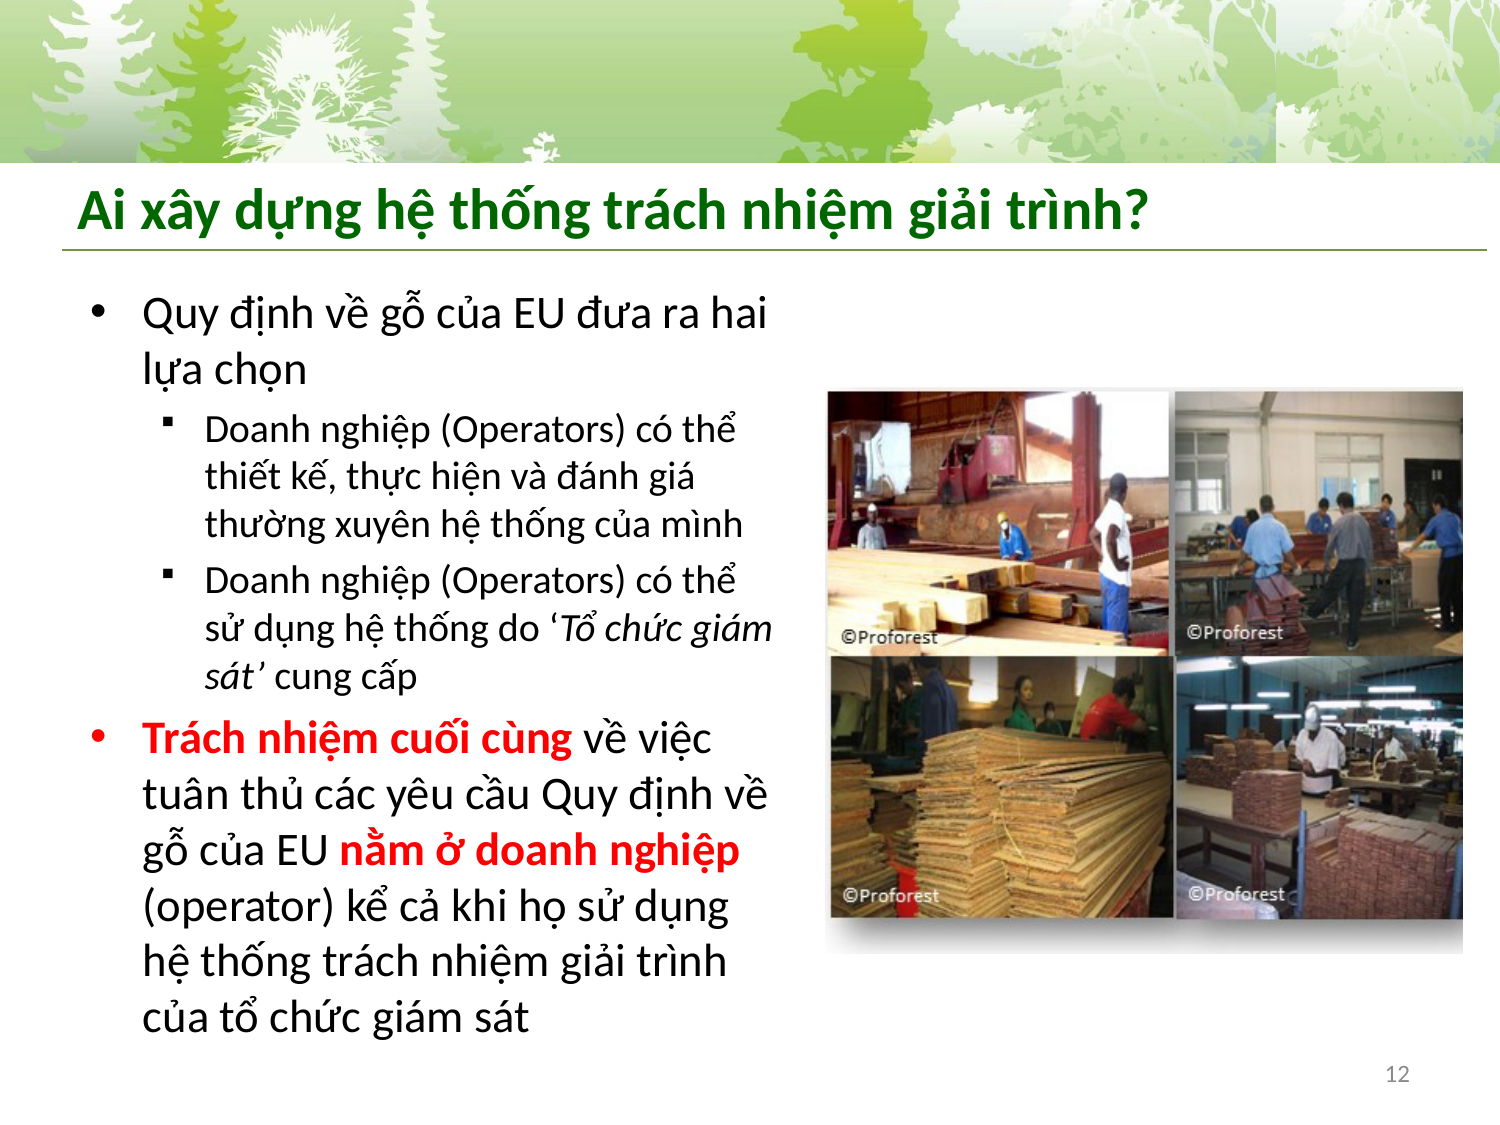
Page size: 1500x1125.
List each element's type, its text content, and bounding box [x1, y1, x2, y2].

title Ai xây dựng hệ thống trách nhiệm giải trình? [62, 174, 1350, 238]
list Quy định về gỗ của EU đưa ra hai lựa chọn Doanh nghiệp (Operators) có thể thiết kế, thực hiện và đánh giá thường xuyên hệ thống của mình Doanh nghiệp (Operators) có thể sử dụng hệ thống do ‘Tổ chức giám sát’ cung cấp Trách nhiệm cuối cùng về việc tuân thủ các yêu cầu Quy định về gỗ của EU nằm ở doanh nghiệp (operator) kể cả khi họ sử dụng hệ thống trách nhiệm giải trình của tổ chức giám sát [75, 275, 800, 1063]
picture [824, 387, 1463, 954]
picture [0, 0, 1500, 163]
slide_number 12 [1074, 1042, 1425, 1103]
